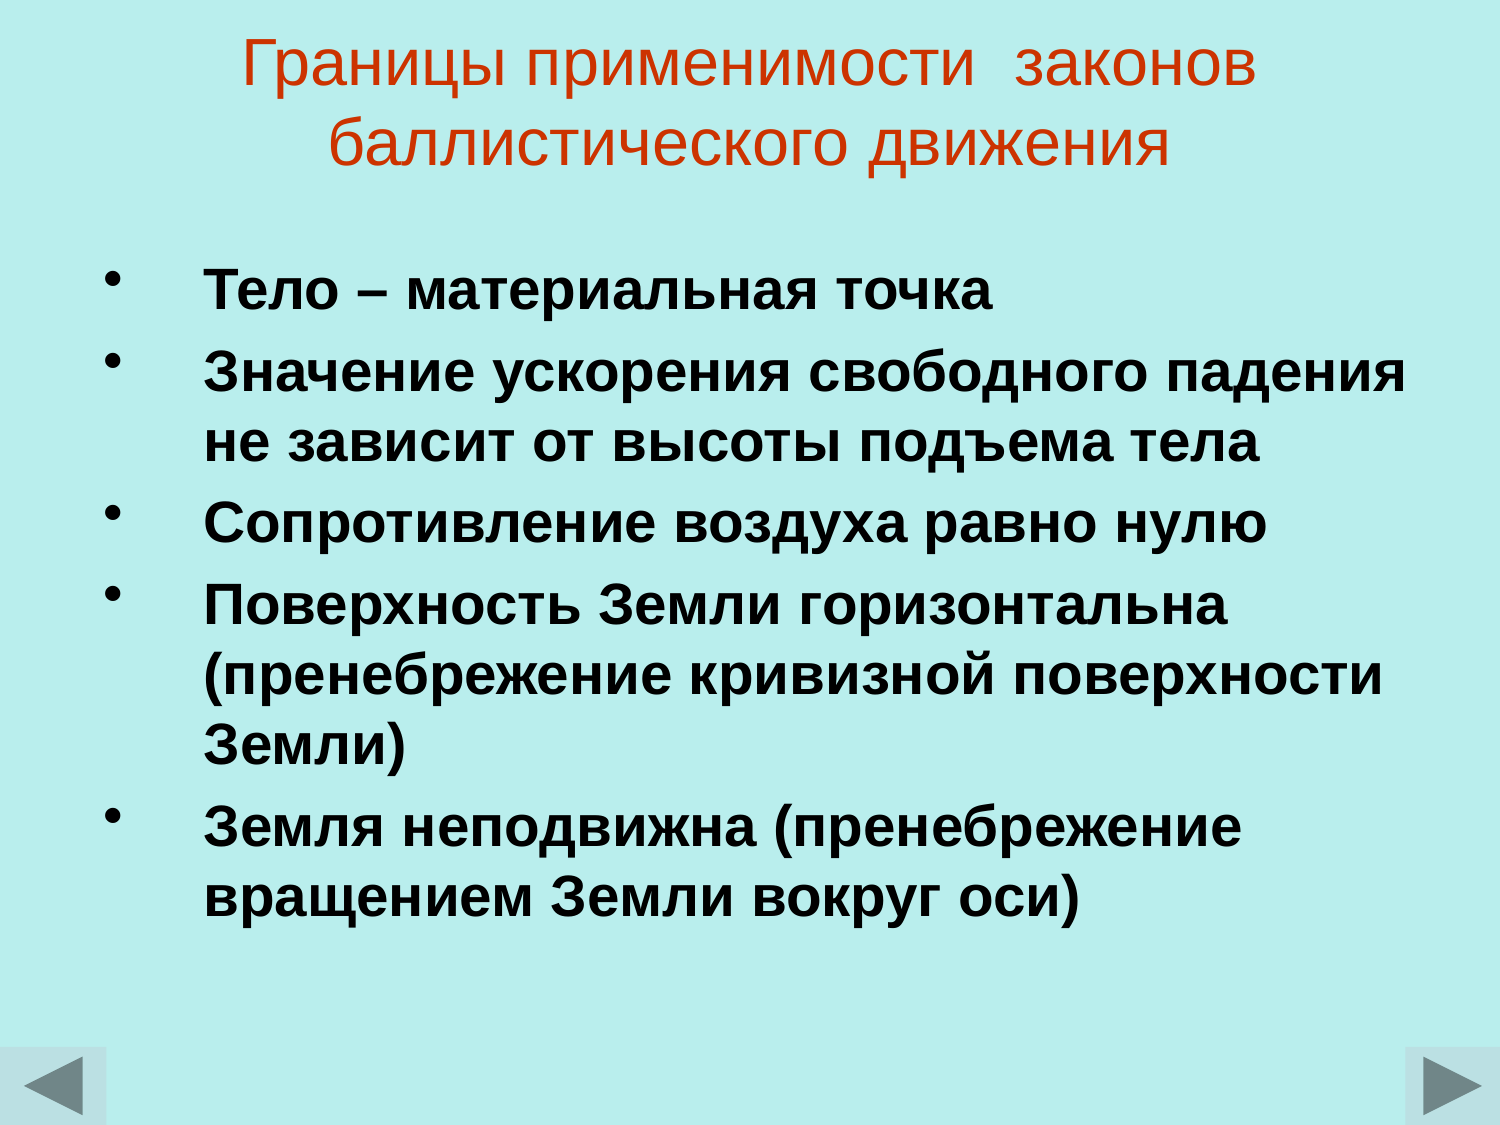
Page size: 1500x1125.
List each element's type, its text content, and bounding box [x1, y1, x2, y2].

text_box [1405, 1046, 1500, 1125]
text_box [0, 1046, 107, 1125]
list Тело – материальная точка Значение ускорения свободного падения не зависит от высоты подъема тела Сопротивление воздуха равно нулю Поверхность Земли горизонтальна (пренебрежение кривизной поверхности Земли) Земля неподвижна (пренебрежение вращением Земли вокруг оси) [88, 243, 1439, 987]
title Границы применимости законов баллистического движения [74, 44, 1426, 233]
